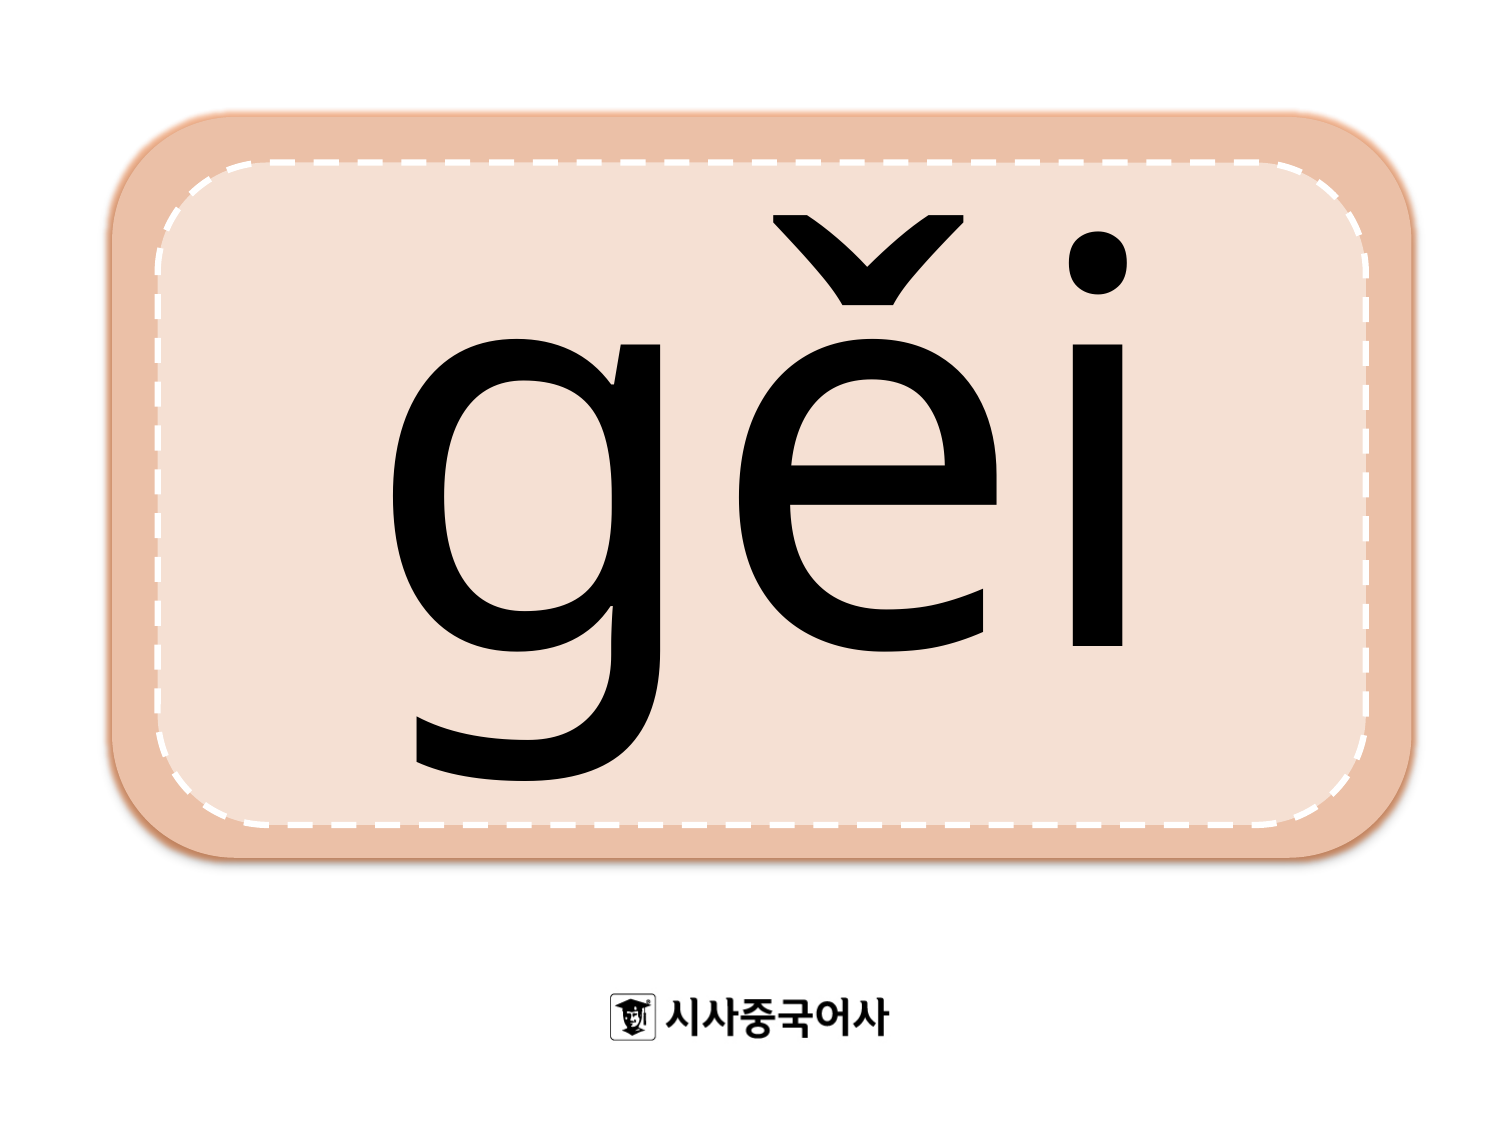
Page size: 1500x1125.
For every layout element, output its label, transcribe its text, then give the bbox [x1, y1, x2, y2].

picture [602, 987, 898, 1047]
text_box gěi [162, 90, 1371, 753]
